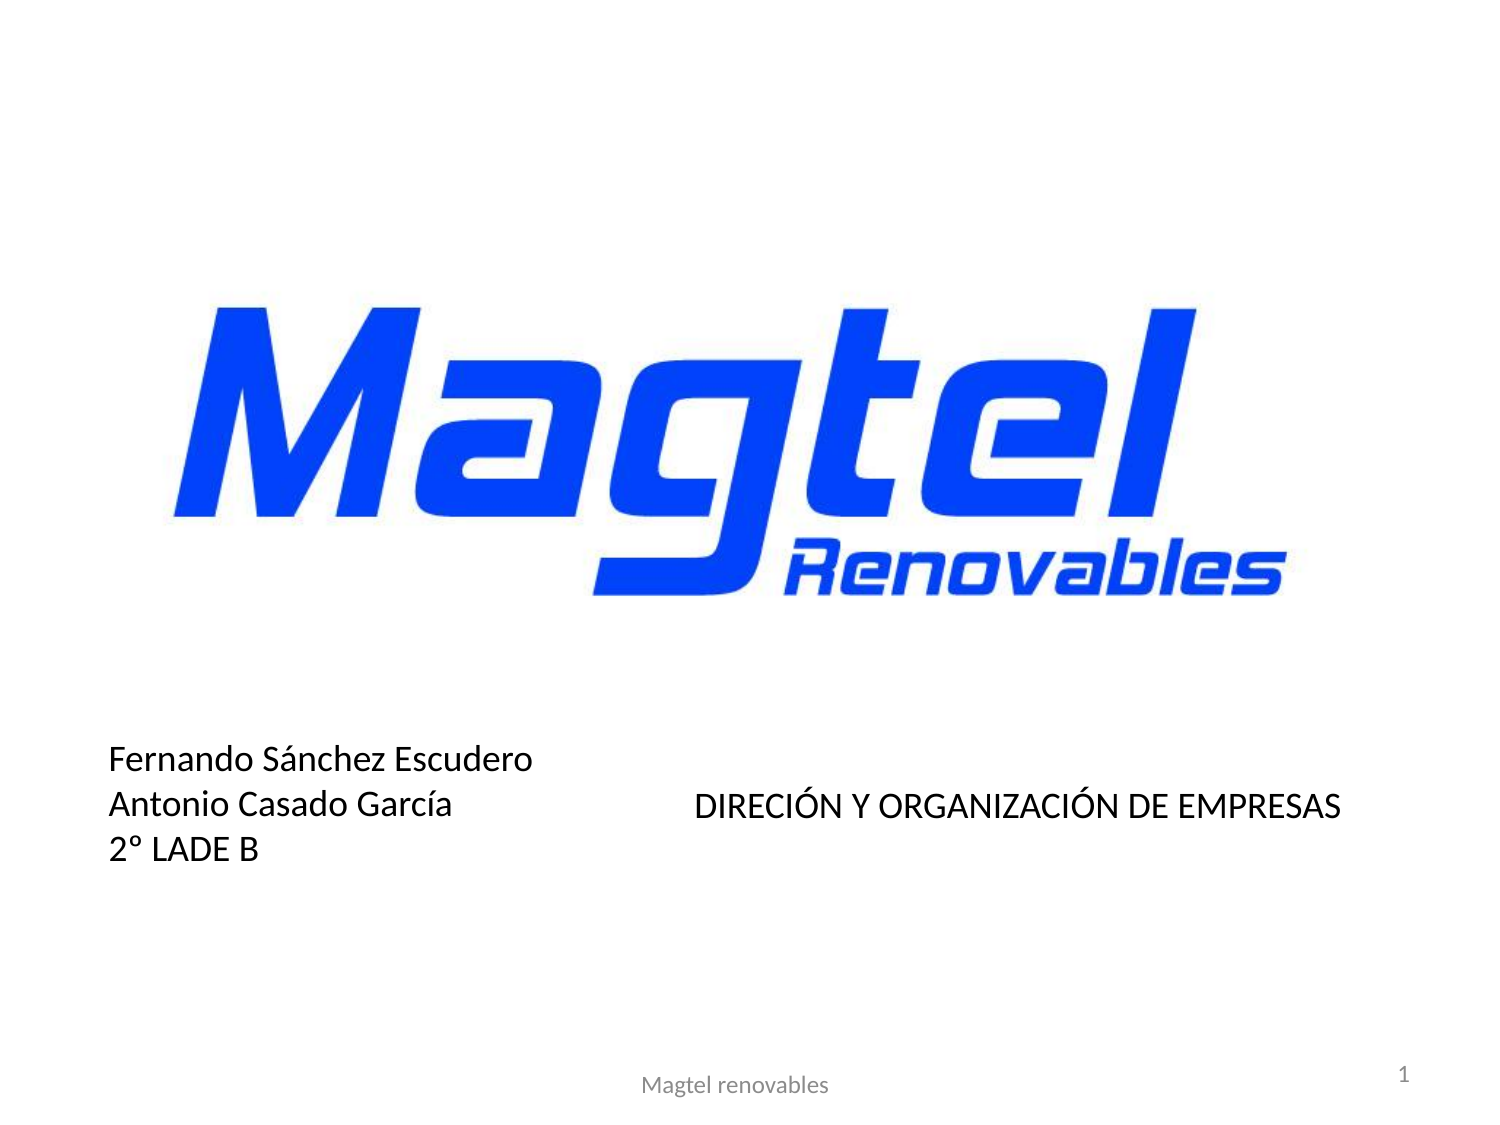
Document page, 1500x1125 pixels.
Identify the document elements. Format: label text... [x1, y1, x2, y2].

text_box Fernando Sánchez Escudero Antonio Casado García 2º LADE B [93, 740, 657, 877]
picture [0, 128, 1466, 732]
text_box DIRECIÓN Y ORGANIZACIÓN DE EMPRESAS [679, 773, 1430, 834]
slide_number 1 [1074, 1042, 1425, 1103]
footer Magtel renovables [497, 1053, 973, 1114]
